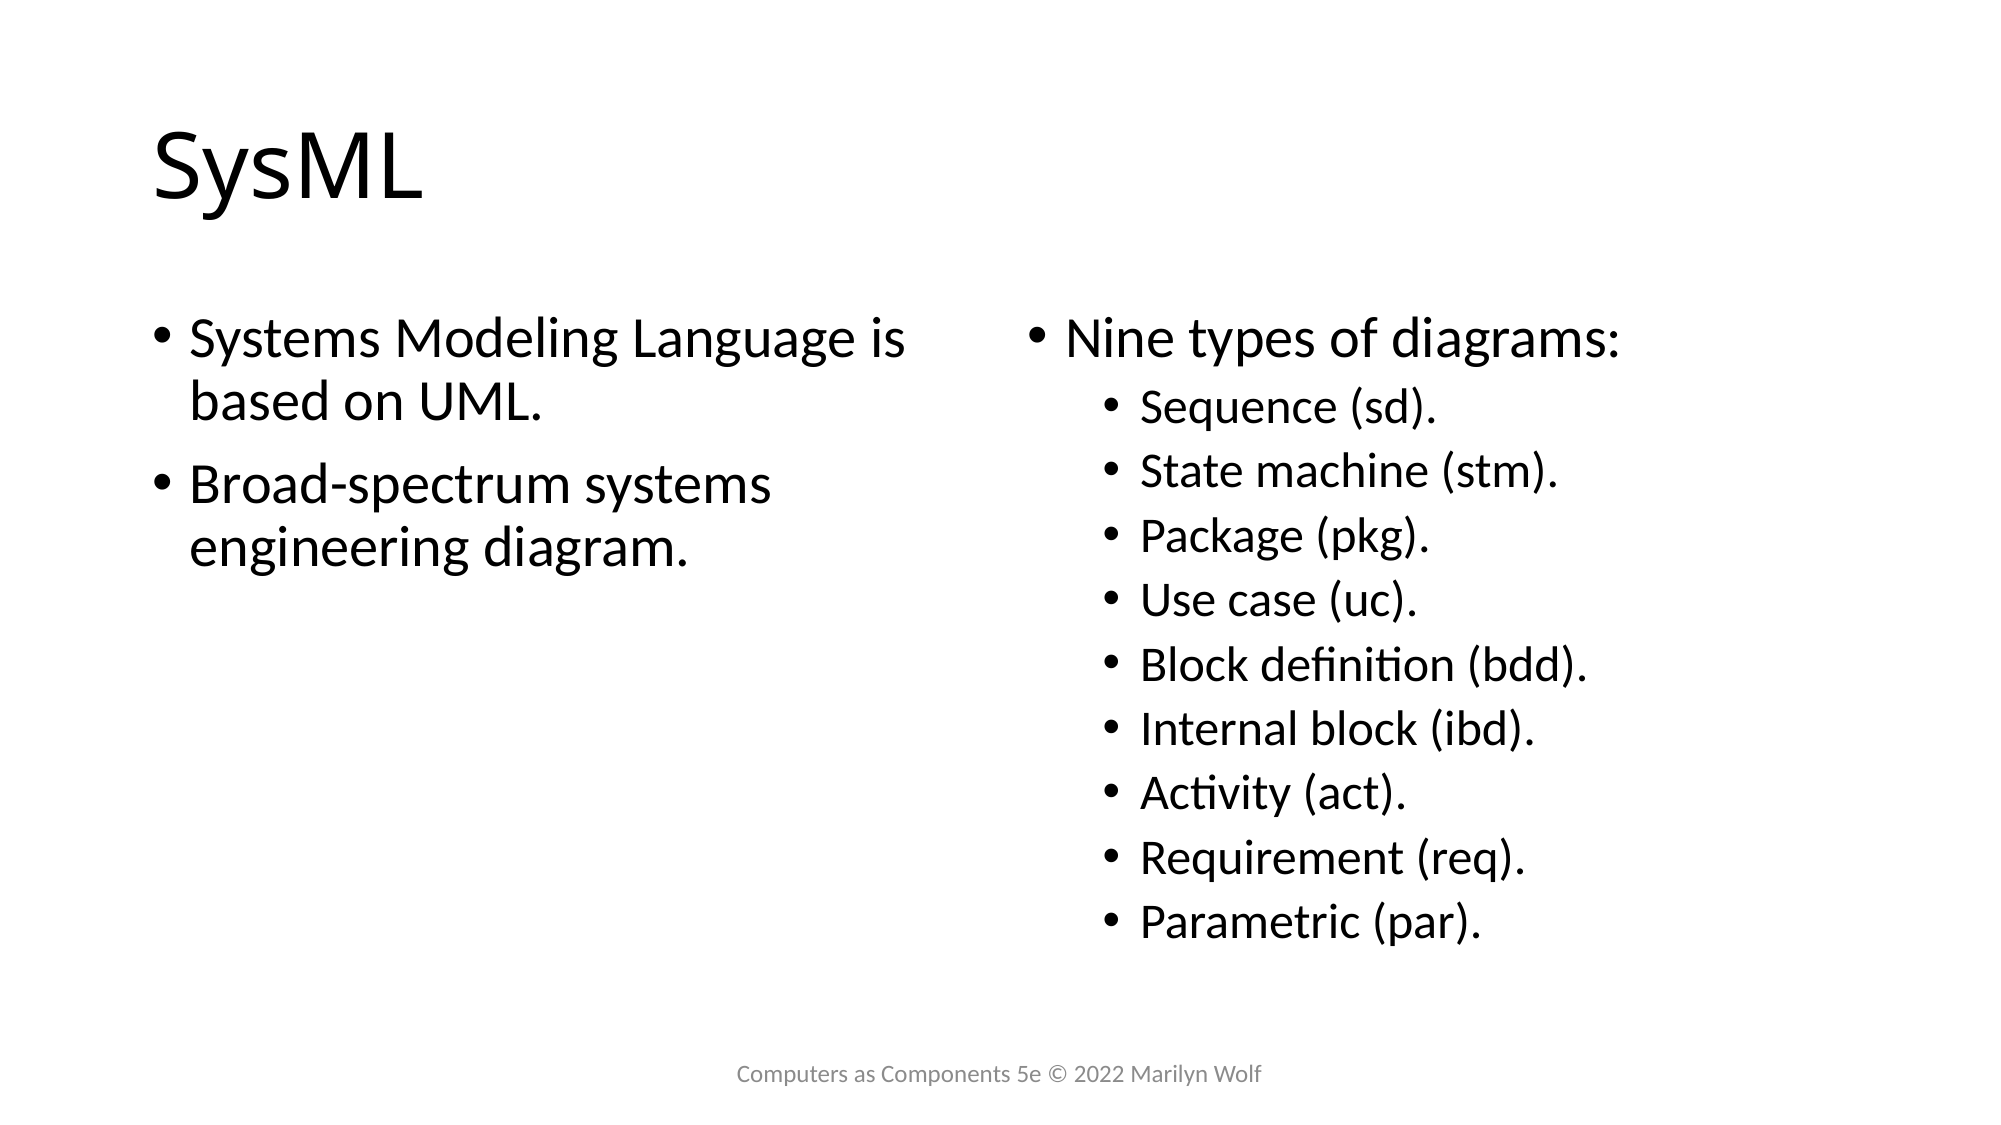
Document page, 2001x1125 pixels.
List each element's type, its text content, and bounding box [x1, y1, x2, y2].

footer Computers as Components 5e © 2022 Marilyn Wolf [662, 1042, 1338, 1103]
list Systems Modeling Language is based on UML. Broad-spectrum systems engineering diagram. [137, 299, 988, 1014]
title SysML [137, 59, 1863, 278]
list Nine types of diagrams: Sequence (sd). State machine (stm). Package (pkg). Use case (uc). Block definition (bdd). Internal block (ibd). Activity (act). Requirement (req). Parametric (par). [1012, 299, 1863, 1014]
